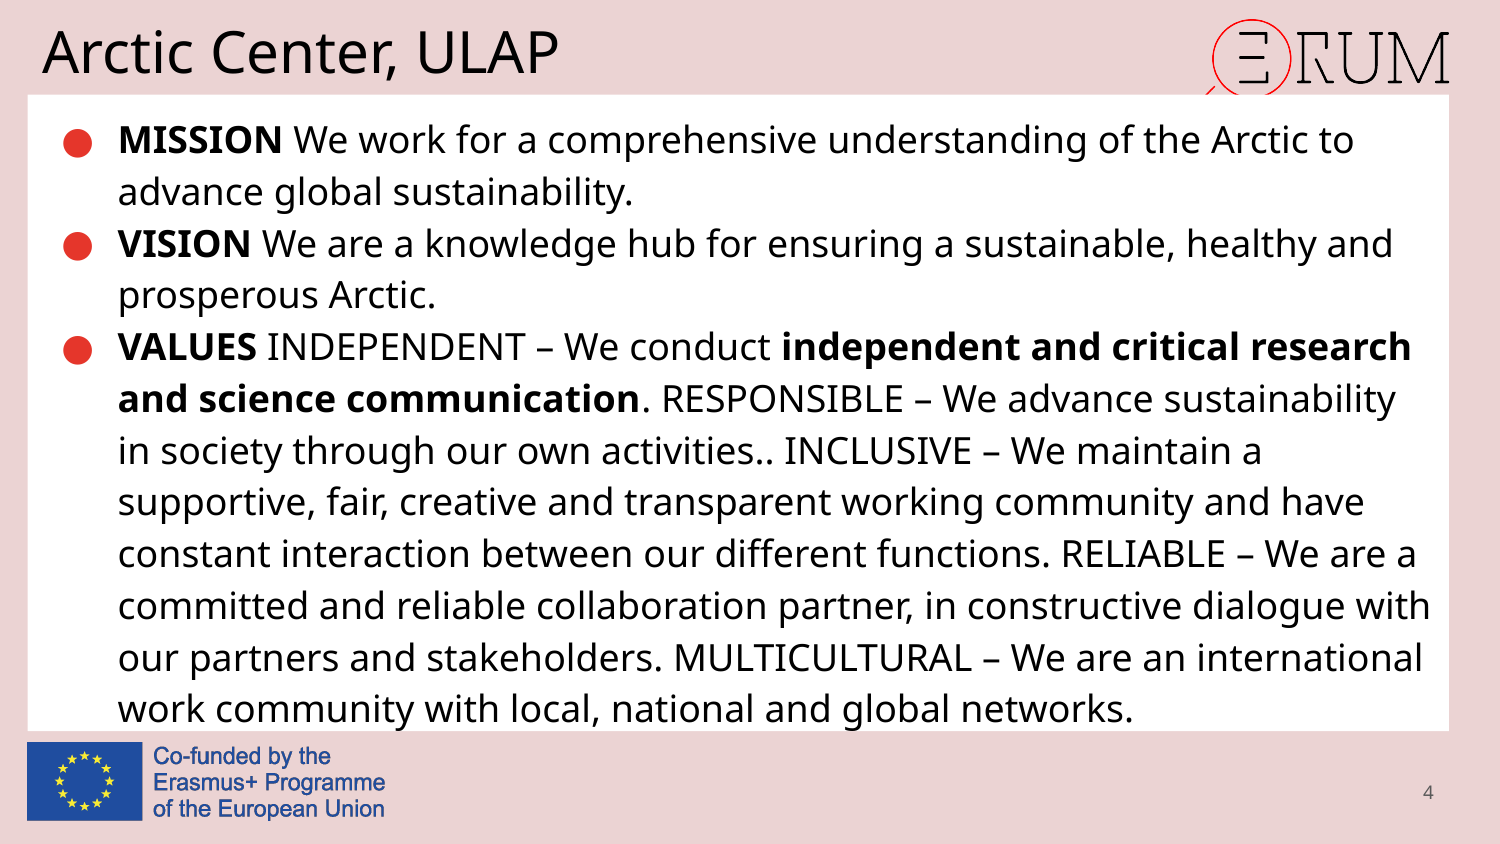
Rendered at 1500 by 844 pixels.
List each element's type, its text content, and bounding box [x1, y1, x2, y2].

list MISSION We work for a comprehensive understanding of the Arctic to advance global sustainability. VISION We are a knowledge hub for ensuring a sustainable, healthy and prosperous Arctic. VALUES INDEPENDENT – We conduct independent and critical research and science communication. RESPONSIBLE – We advance sustainability in society through our own activities.. INCLUSIVE – We maintain a supportive, fair, creative and transparent working community and have constant interaction between our different functions. RELIABLE – We are a committed and reliable collaboration partner, in constructive dialogue with our partners and stakeholders. MULTICULTURAL – We are an international work community with local, national and global networks. [27, 94, 1449, 732]
title Arctic Center, ULAP [27, 0, 1144, 94]
picture [1144, 0, 1500, 137]
picture [27, 742, 385, 821]
slide_number 4 [1358, 761, 1449, 826]
